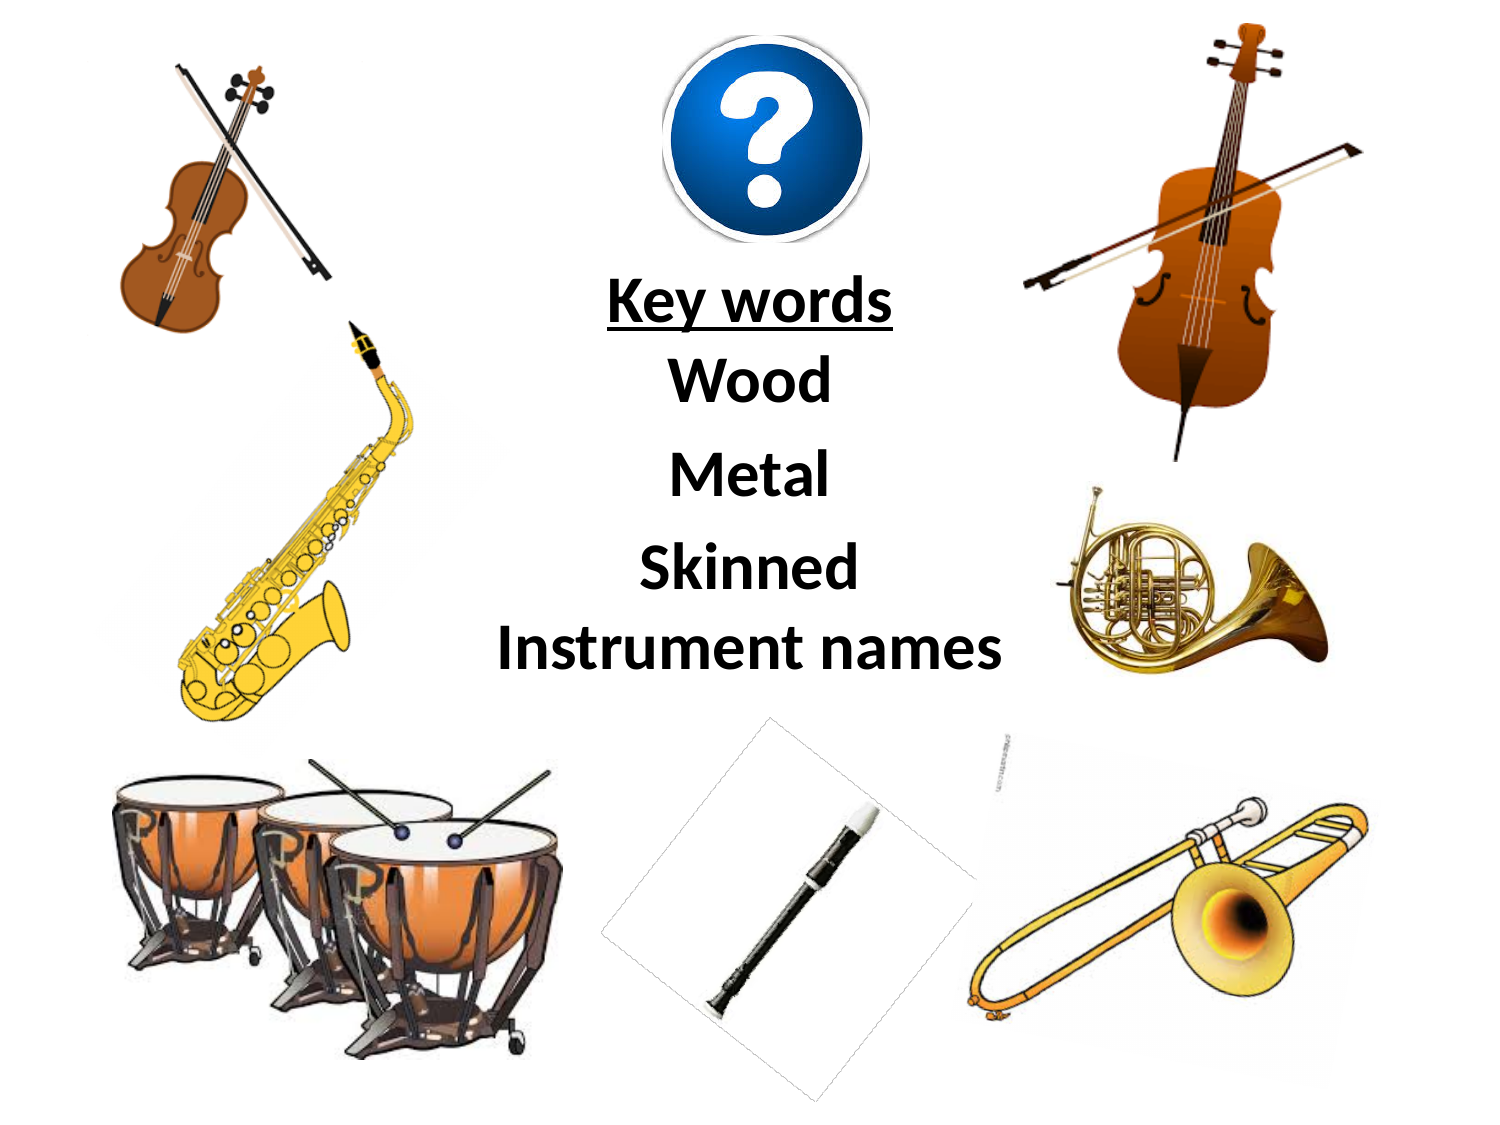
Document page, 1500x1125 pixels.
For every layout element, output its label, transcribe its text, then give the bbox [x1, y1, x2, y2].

picture [655, 772, 930, 1047]
picture [1049, 481, 1338, 698]
picture [1023, 23, 1364, 463]
list Key words Wood Metal Skinned Instrument names [75, 248, 1425, 1100]
picture [1018, 717, 1313, 1102]
picture [87, 60, 563, 1060]
picture [662, 35, 871, 244]
